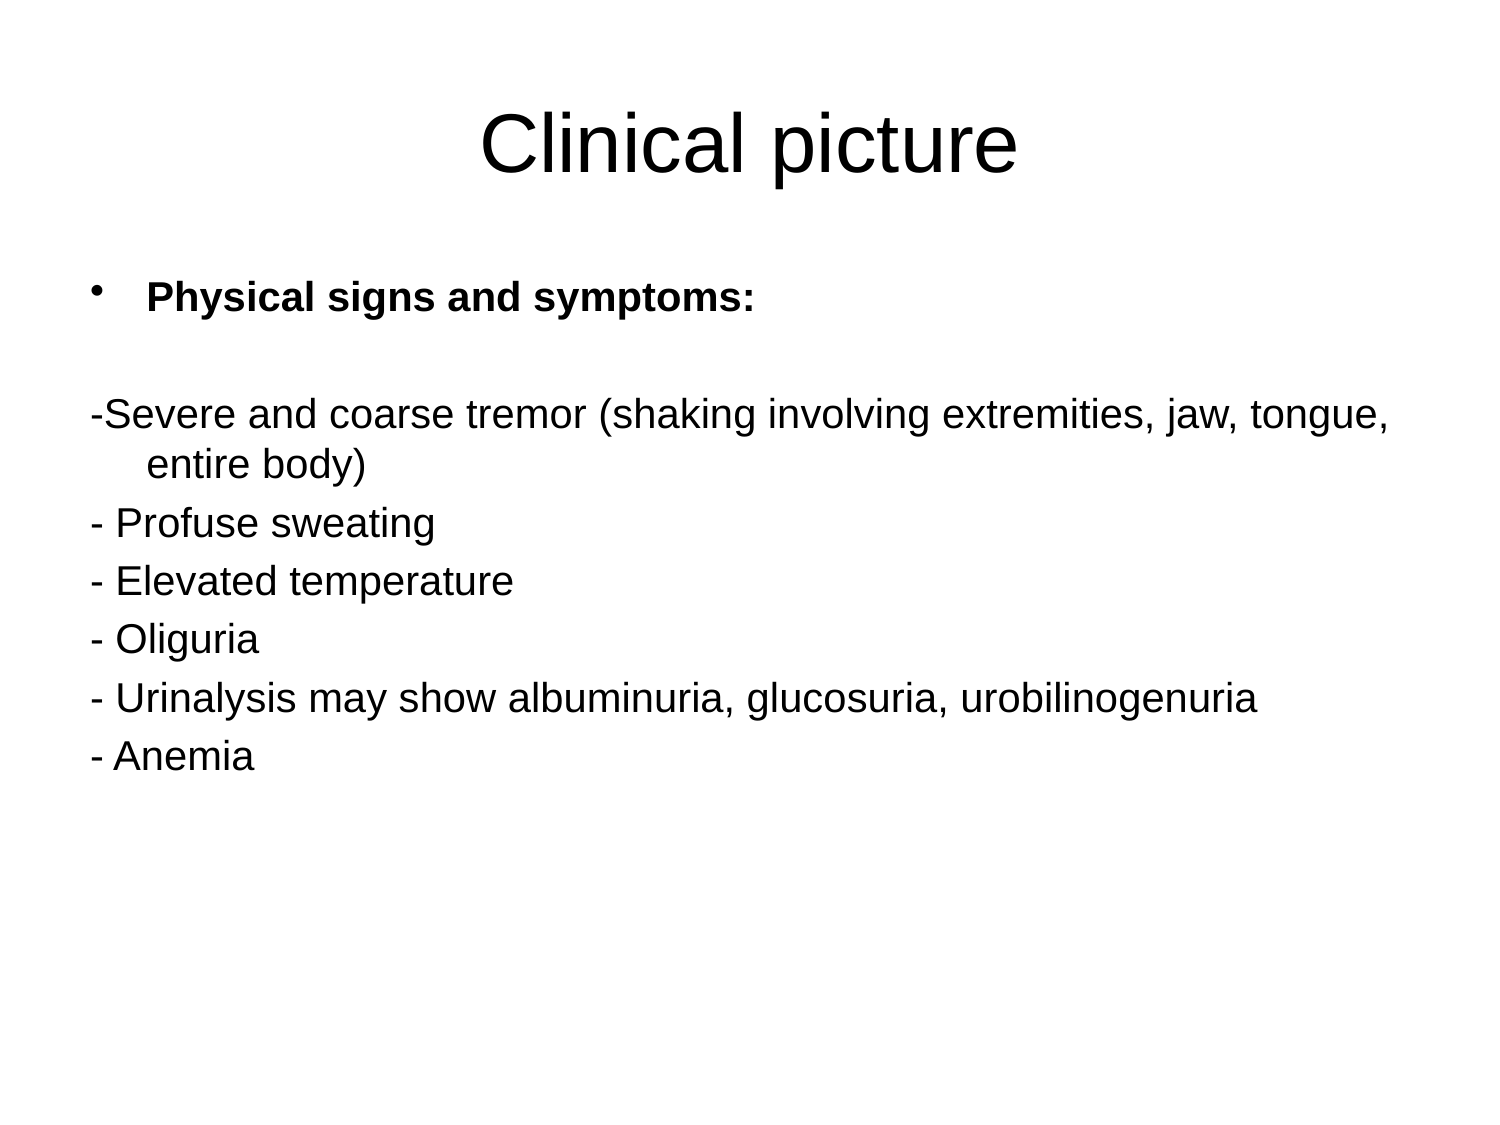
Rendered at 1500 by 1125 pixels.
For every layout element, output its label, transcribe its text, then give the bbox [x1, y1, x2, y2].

title Clinical picture [75, 45, 1425, 233]
list Physical signs and symptoms: -Severe and coarse tremor (shaking involving extremities, jaw, tongue, entire body) - Profuse sweating - Elevated temperature - Oliguria - Urinalysis may show albuminuria, glucosuria, urobilinogenuria - Anemia [75, 262, 1425, 1067]
